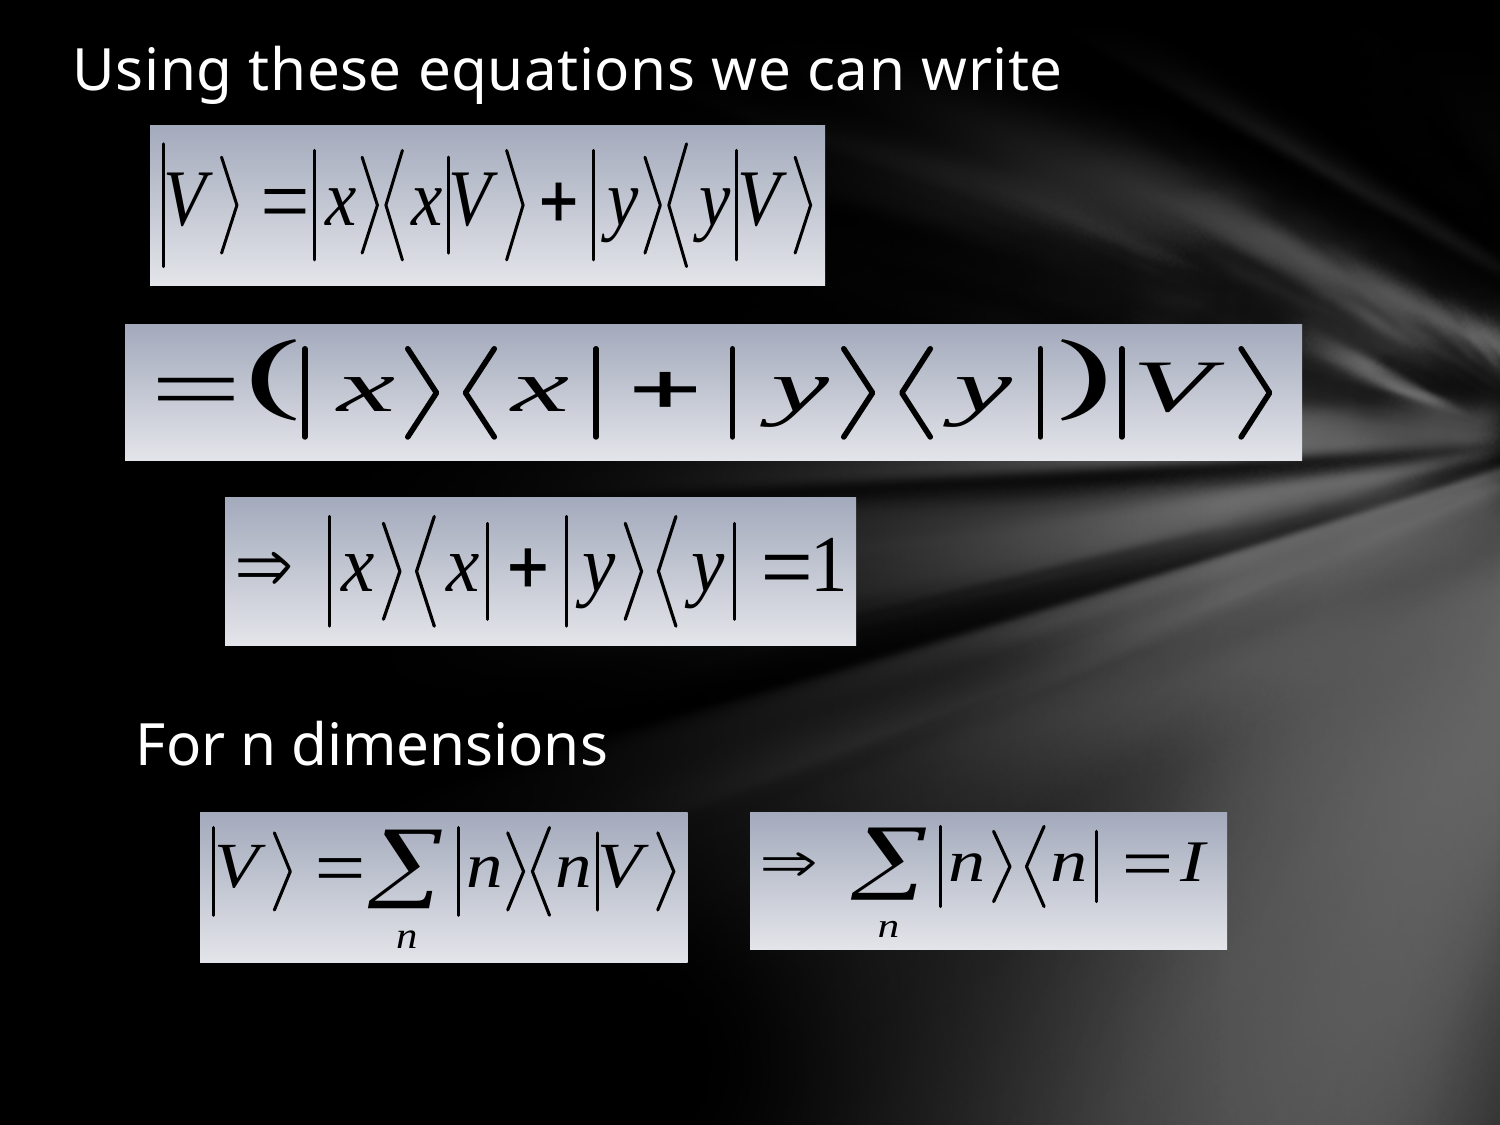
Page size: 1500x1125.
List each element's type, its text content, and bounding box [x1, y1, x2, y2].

list Using these equations we can write [57, 24, 1438, 1015]
text_box For n dimensions [121, 699, 623, 785]
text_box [124, 324, 1303, 461]
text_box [224, 497, 857, 646]
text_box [149, 124, 826, 286]
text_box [749, 812, 1228, 951]
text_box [199, 812, 688, 963]
